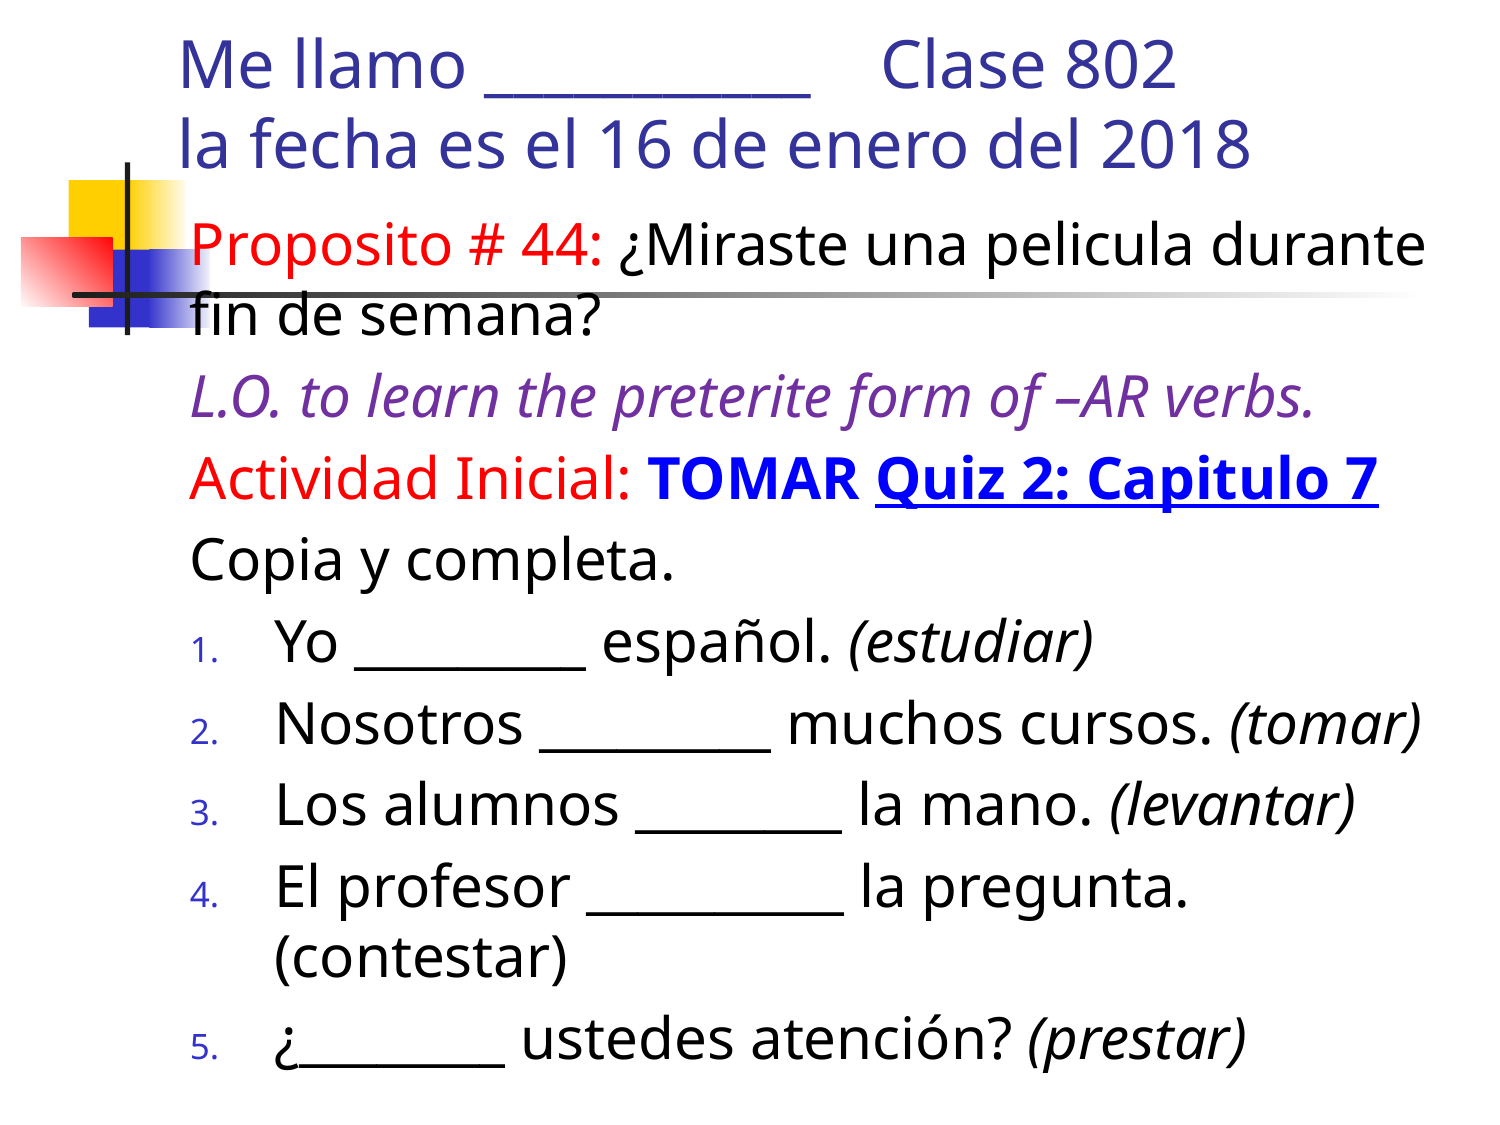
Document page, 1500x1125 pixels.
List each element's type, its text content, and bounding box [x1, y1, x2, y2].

list Proposito # 44: ¿Miraste una pelicula durante fin de semana? L.O. to learn the preterite form of –AR verbs. Actividad Inicial: TOMAR Quiz 2: Capitulo 7 Copia y completa. Yo _________ español. (estudiar) Nosotros _________ muchos cursos. (tomar) Los alumnos ________ la mano. (levantar) El profesor __________ la pregunta. (contestar) ¿________ ustedes atención? (prestar) [174, 200, 1475, 988]
title Me llamo ___________ Clase 802 la fecha es el 16 de enero del 2018 [162, 0, 1441, 190]
